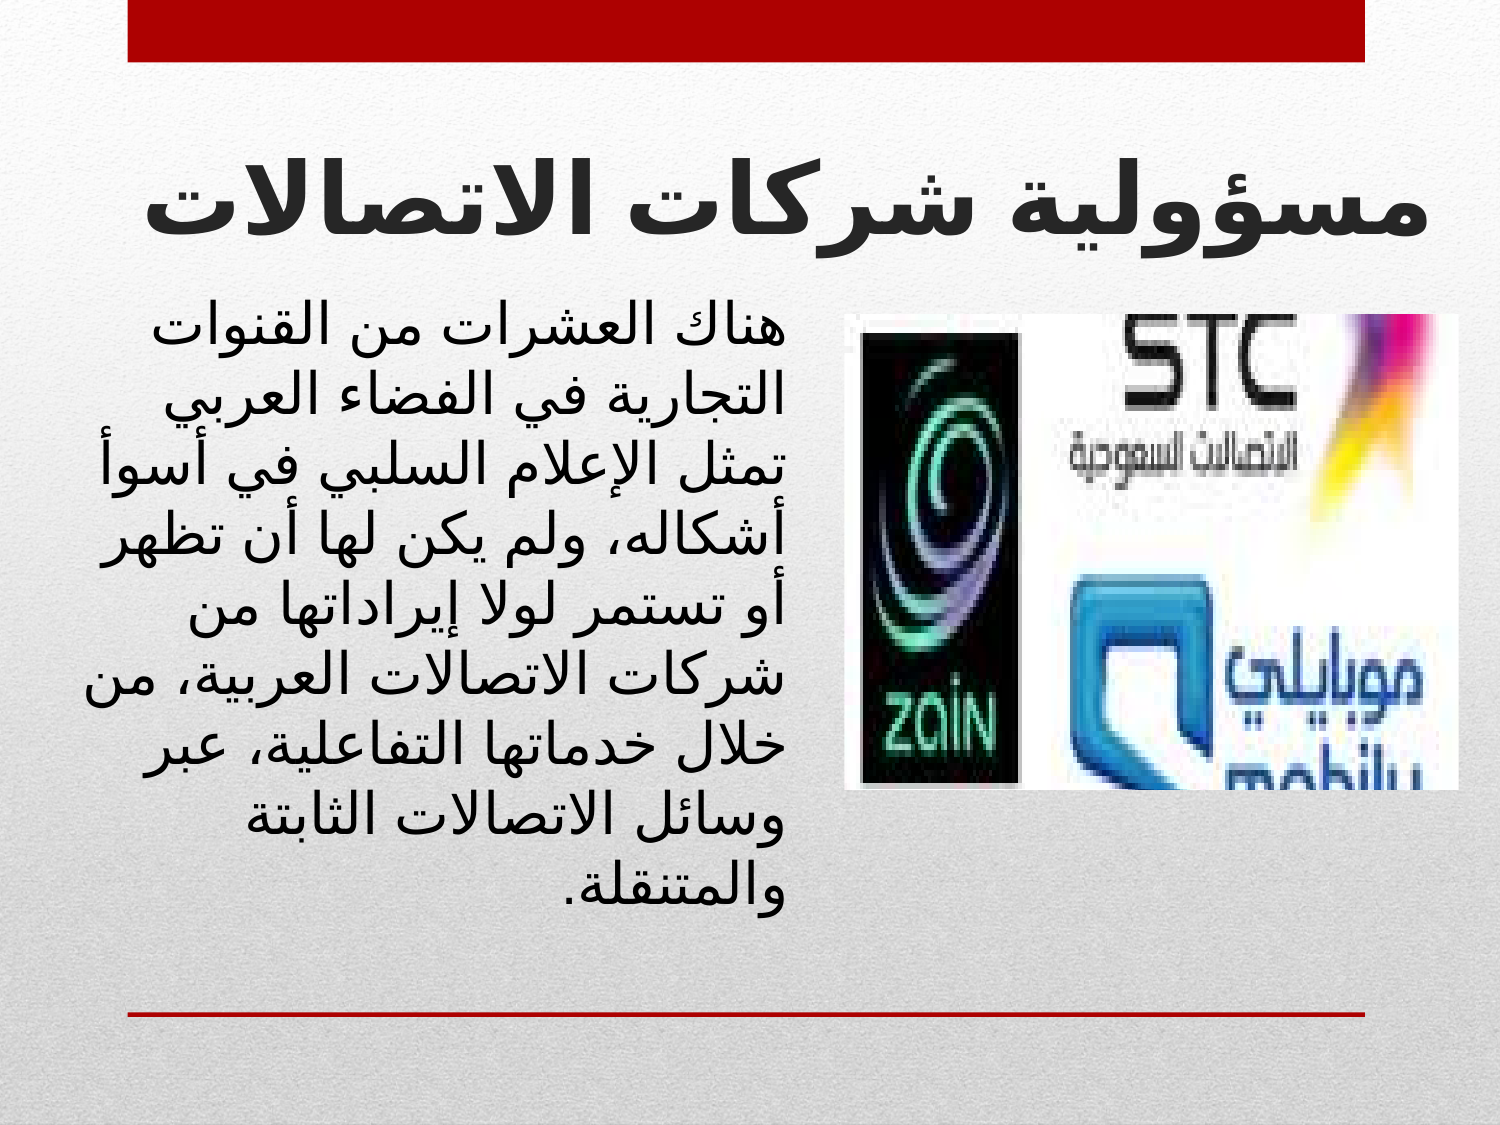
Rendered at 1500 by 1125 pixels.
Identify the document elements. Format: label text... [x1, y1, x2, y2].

text_box هناك العشرات من القنوات التجارية في الفضاء العربي تمثل الإعلام السلبي في أسوأ أشكاله، ولم يكن لها أن تظهر أو تستمر لولا إيراداتها من شركات الاتصالات العربية، من خلال خدماتها التفاعلية، عبر وسائل الاتصالات الثابتة والمتنقلة. [53, 278, 803, 1064]
title مسؤولية شركات الاتصالات [76, 0, 1500, 263]
picture [843, 313, 1460, 791]
